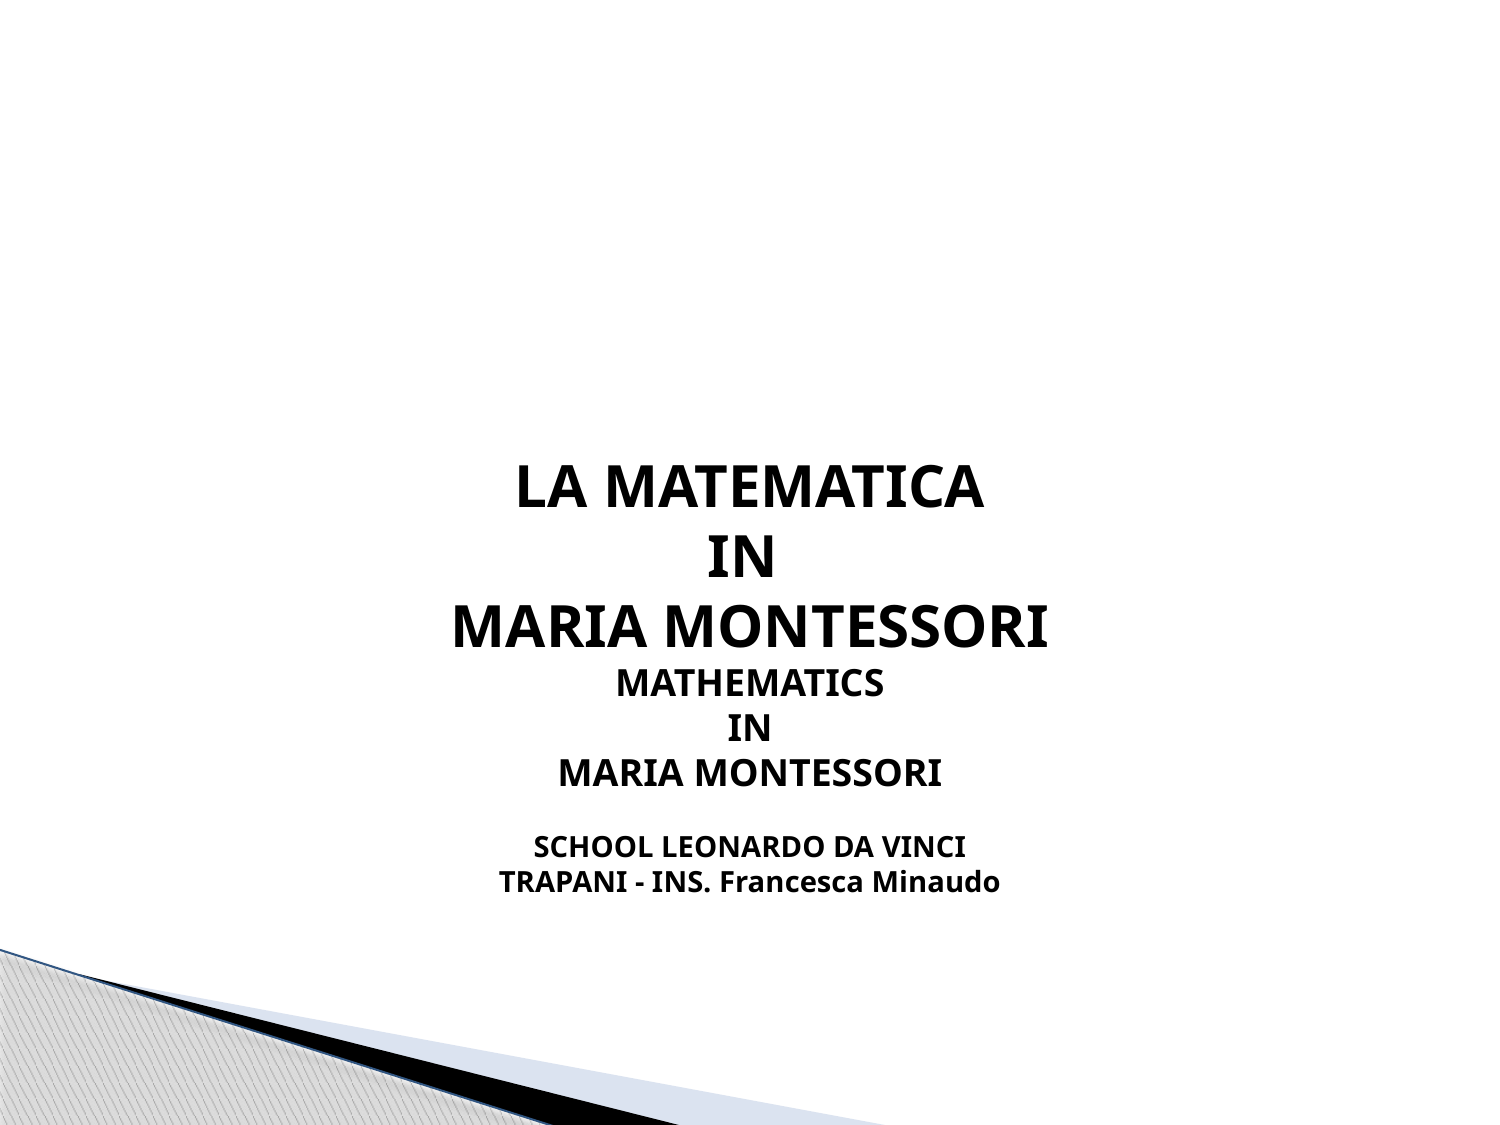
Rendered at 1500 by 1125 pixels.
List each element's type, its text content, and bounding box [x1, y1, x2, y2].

text_box LA MATEMATICA IN MARIA MONTESSORI MATHEMATICS IN MARIA MONTESSORI SCHOOL LEONARDO DA VINCI TRAPANI - INS. Francesca Minaudo [374, 441, 1125, 941]
